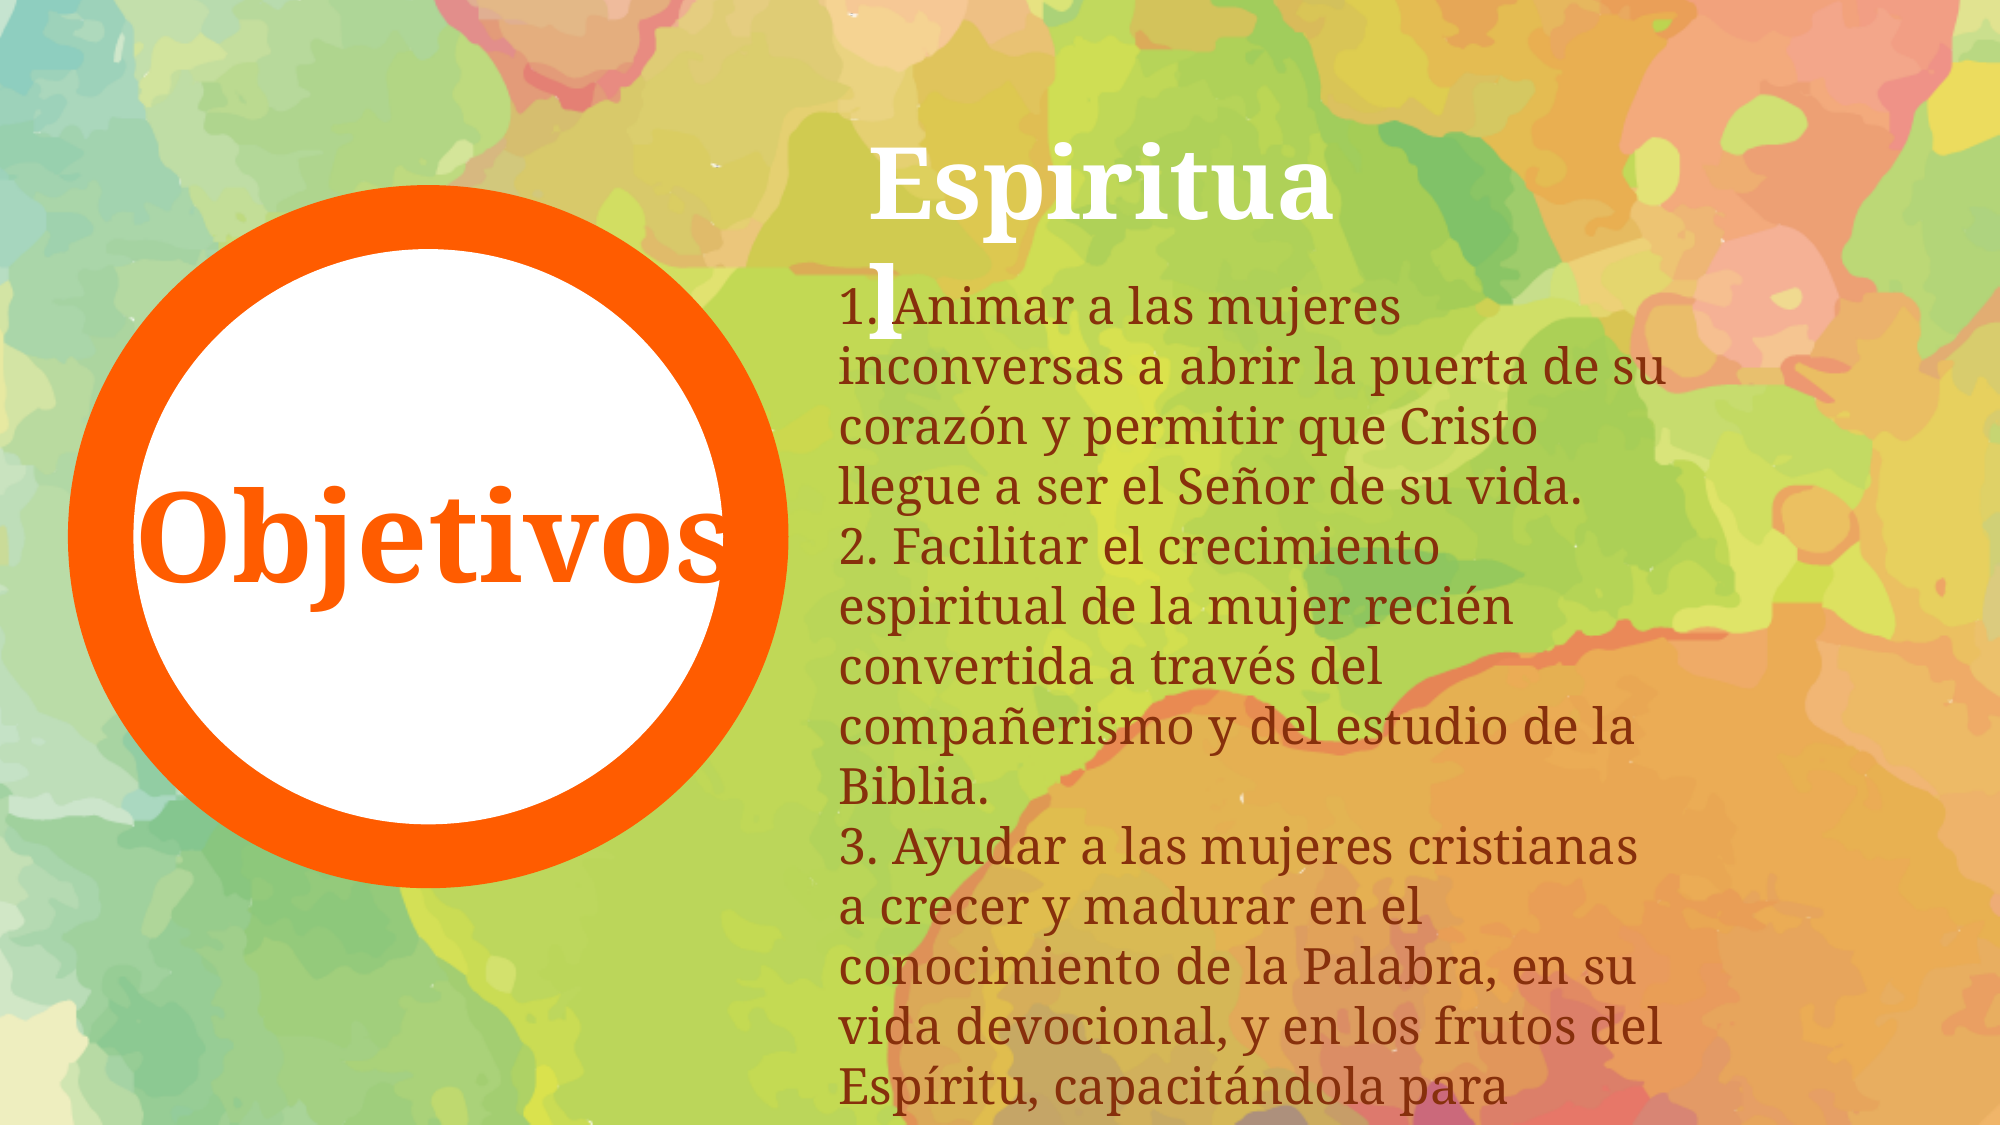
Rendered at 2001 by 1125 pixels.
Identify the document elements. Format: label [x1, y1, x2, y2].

text_box [67, 185, 789, 889]
picture [0, 0, 2000, 1125]
